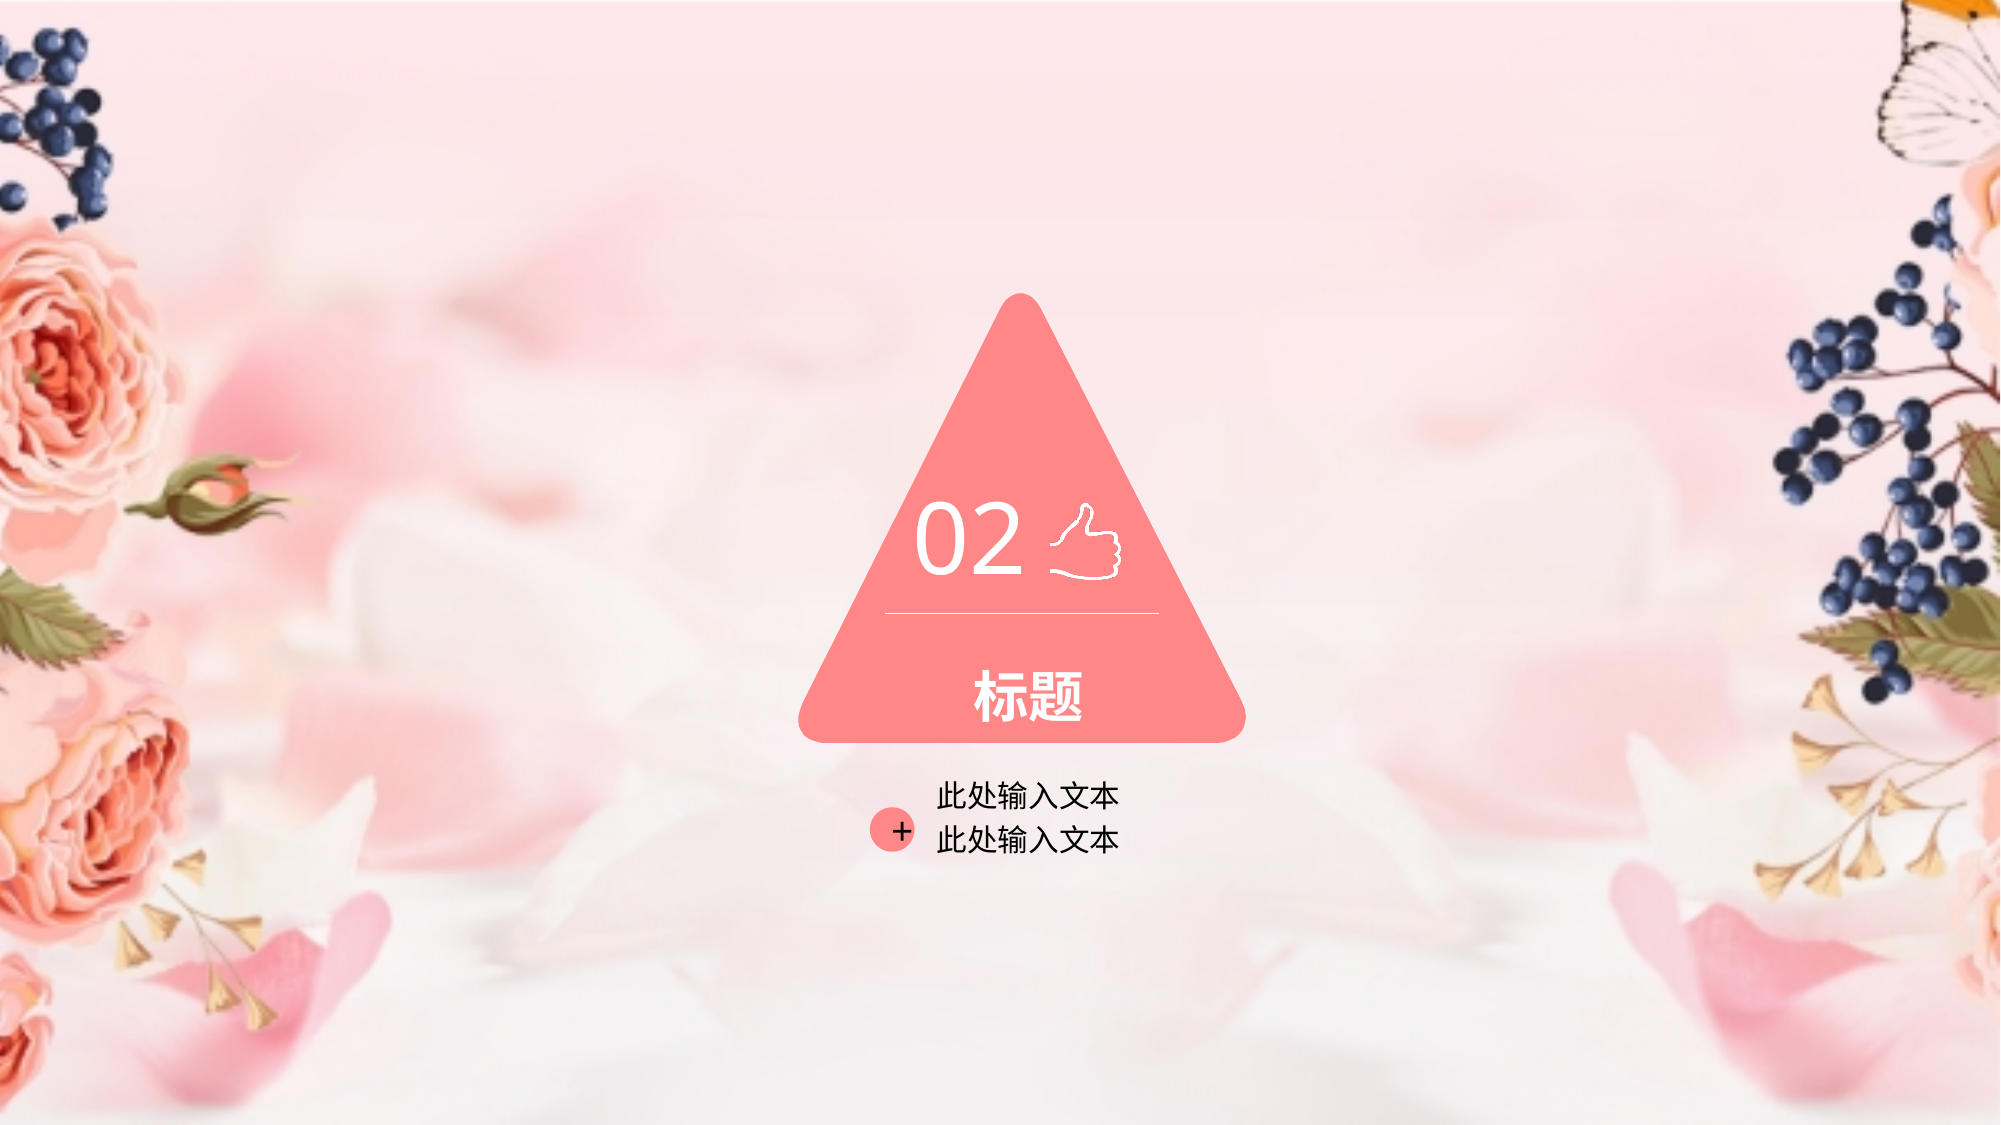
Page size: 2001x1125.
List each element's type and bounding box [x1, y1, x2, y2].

text_box [869, 762, 1136, 866]
text_box [798, 293, 1246, 743]
picture [0, 0, 2001, 1125]
